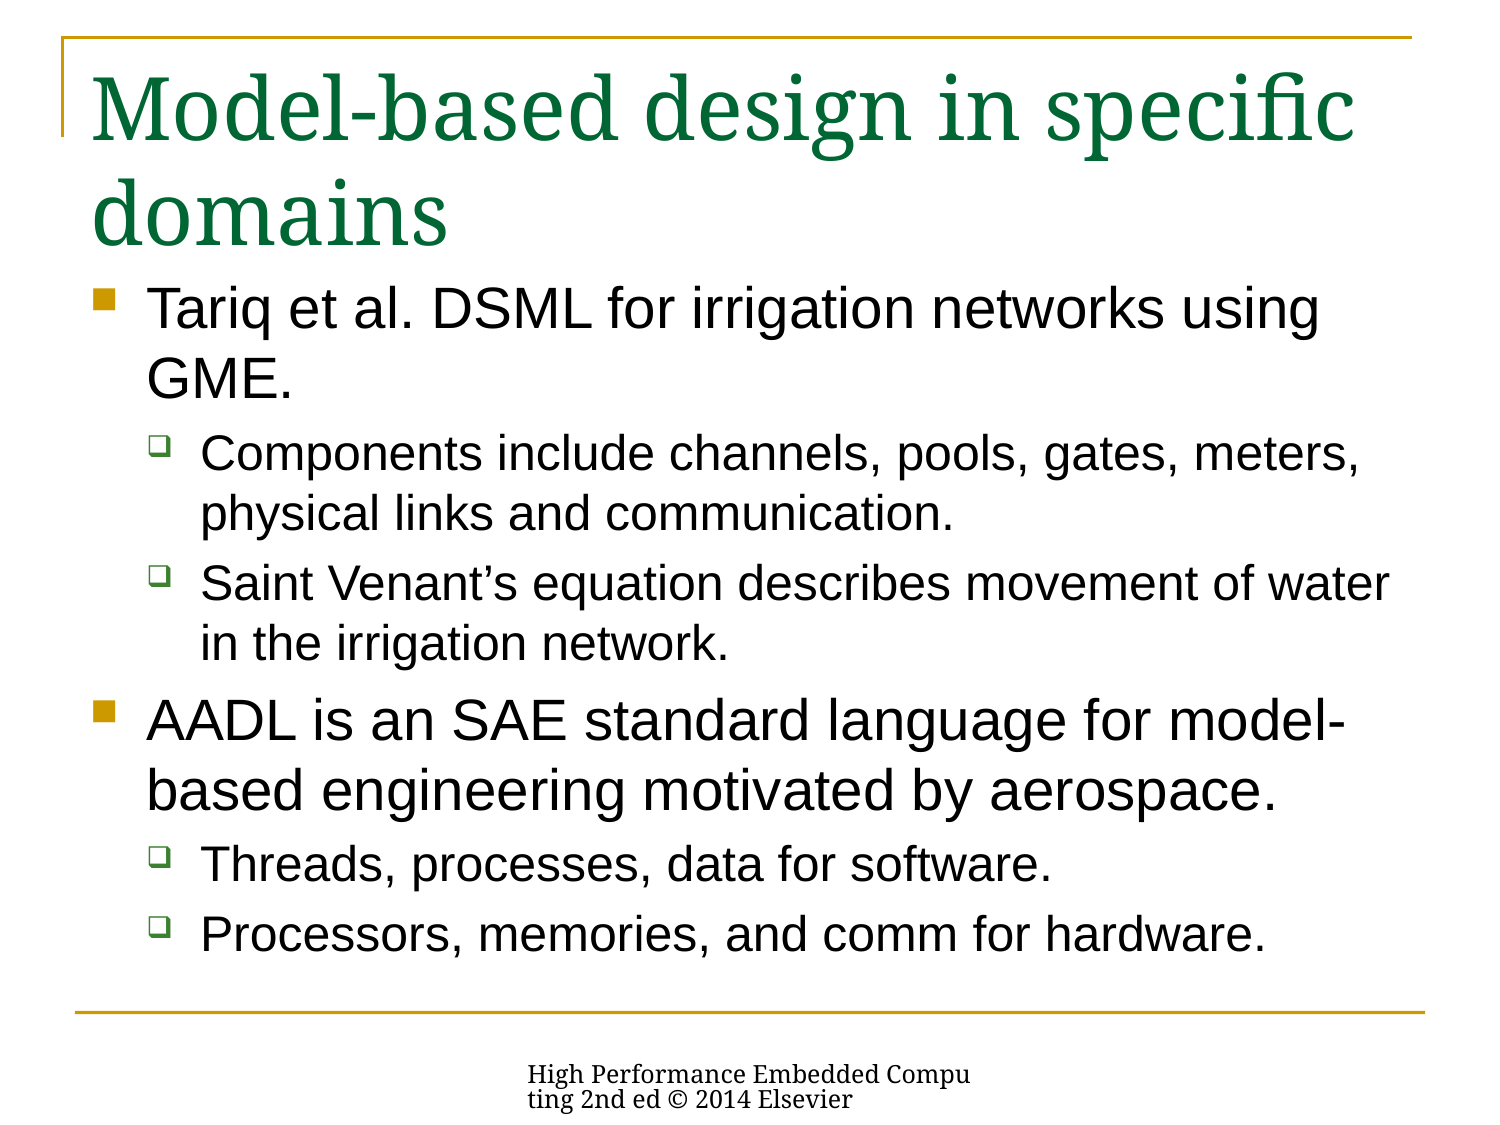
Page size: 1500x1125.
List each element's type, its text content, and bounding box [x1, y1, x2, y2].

footer High Performance Embedded Computing 2nd ed © 2014 Elsevier [512, 1025, 988, 1100]
list Tariq et al. DSML for irrigation networks using GME. Components include channels, pools, gates, meters, physical links and communication. Saint Venant’s equation describes movement of water in the irrigation network. AADL is an SAE standard language for model-based engineering motivated by aerospace. Threads, processes, data for software. Processors, memories, and comm for hardware. [75, 262, 1425, 1006]
title Model-based design in specific domains [75, 45, 1425, 233]
